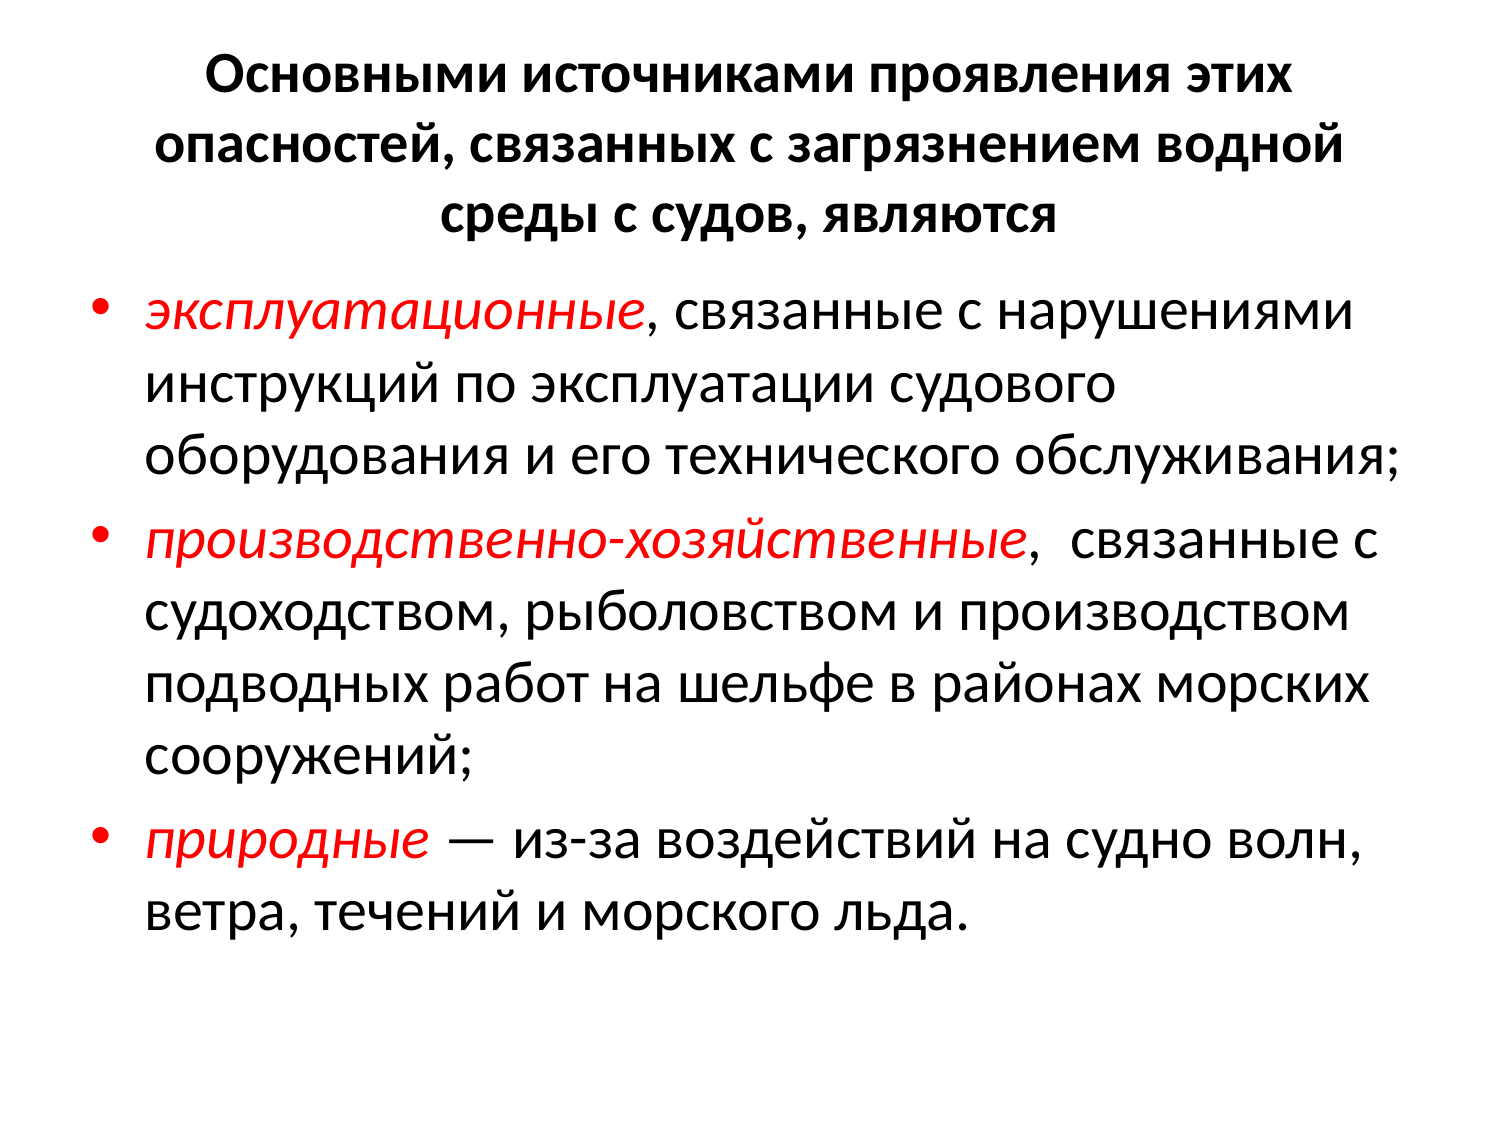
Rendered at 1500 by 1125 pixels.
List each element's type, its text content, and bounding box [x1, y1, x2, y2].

list эксплуатационные, связанные с нарушениями инструкций по эксплуатации судового оборудования и его технического обслуживания; производственно-хозяйственные, связанные с судоходством, рыболовством и производством подводных работ на шельфе в районах морских сооружений; природные — из-за воздействий на судно волн, ветра, течений и морского льда. [75, 262, 1425, 1005]
title Основными источниками проявления этих опасностей, связанных с загрязнением водной среды с судов, являются [75, 45, 1425, 233]
